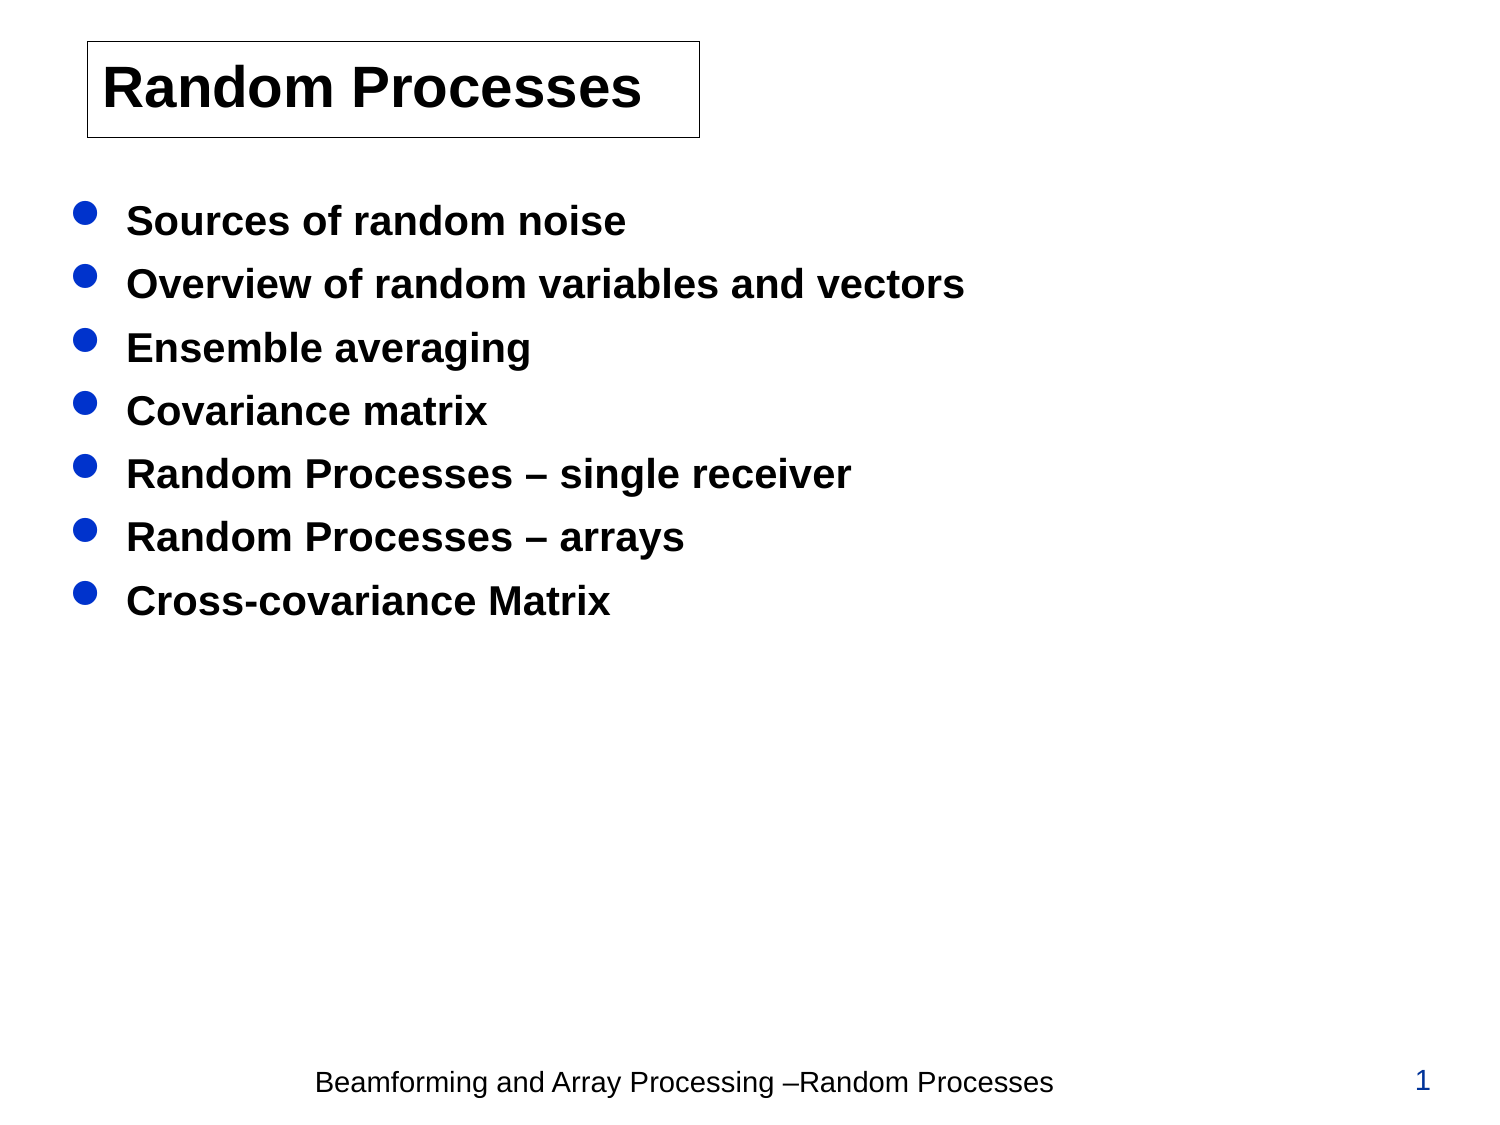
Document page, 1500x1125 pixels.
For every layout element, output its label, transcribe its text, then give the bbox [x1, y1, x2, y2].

list Sources of random noise Overview of random variables and vectors Ensemble averaging Covariance matrix Random Processes – single receiver Random Processes – arrays Cross-covariance Matrix [54, 181, 1447, 669]
title Random Processes [87, 41, 700, 138]
slide_number 1 [1207, 1055, 1447, 1102]
